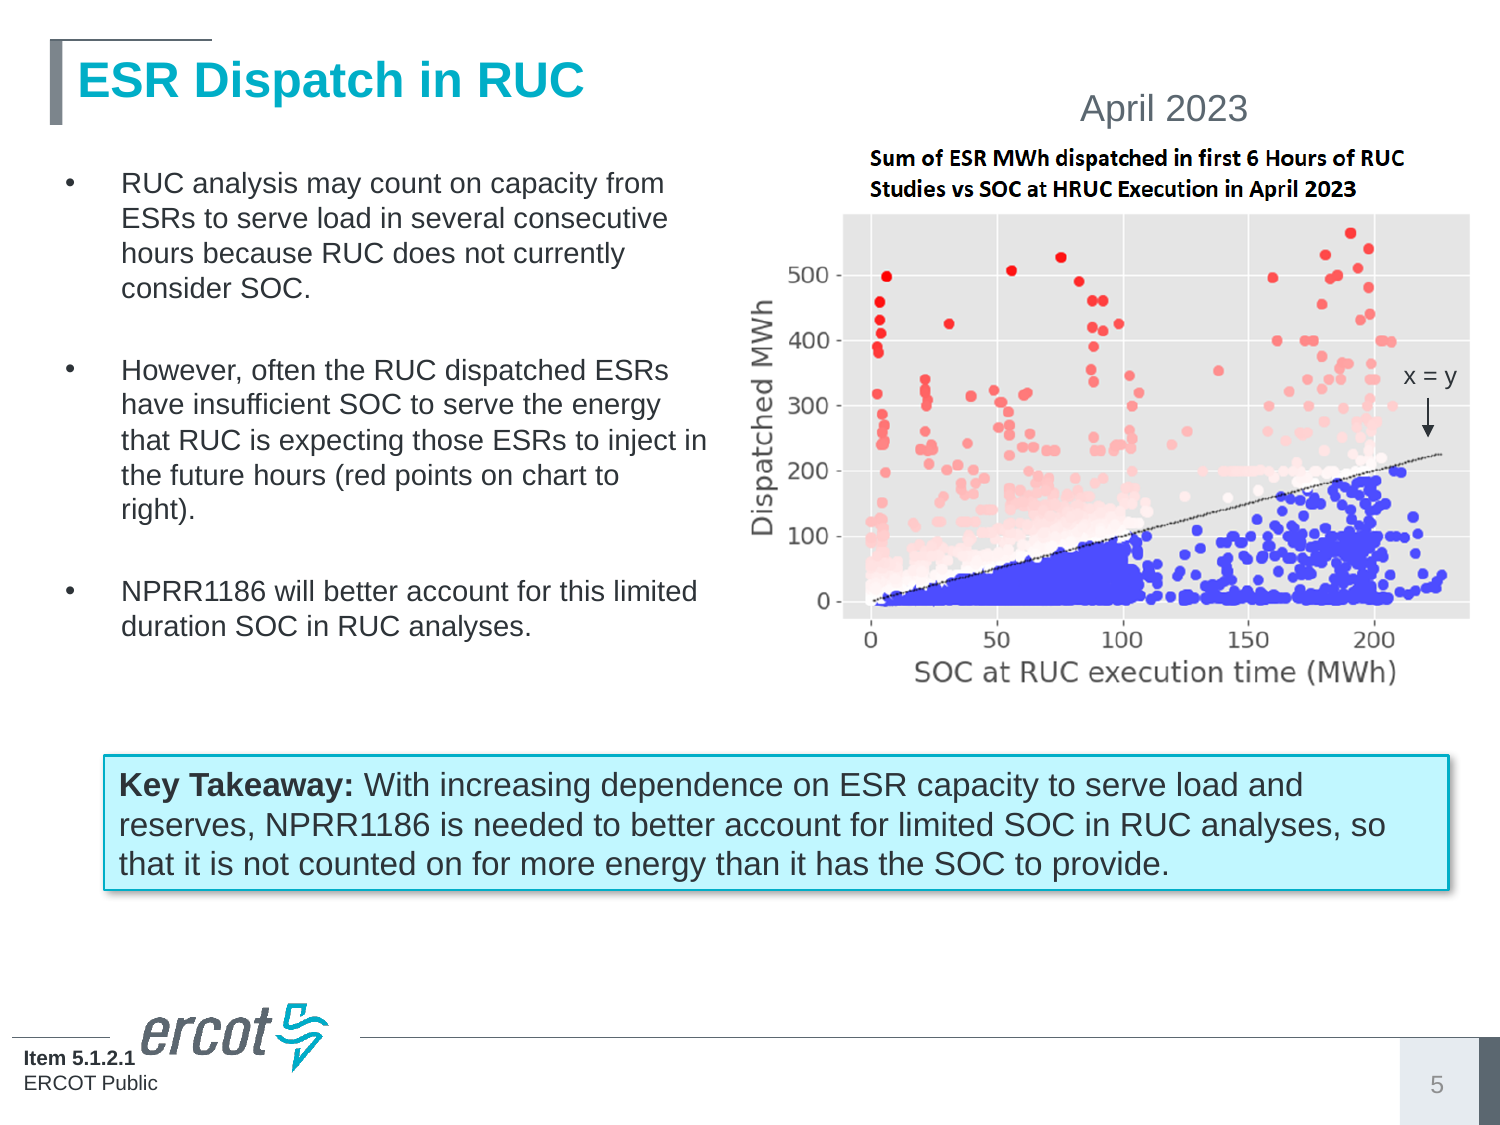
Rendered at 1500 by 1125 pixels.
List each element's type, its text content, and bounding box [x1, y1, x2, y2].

text_box Key Takeaway: With increasing dependence on ESR capacity to serve load and reserves, NPRR1186 is needed to better account for limited SOC in RUC analyses, so that it is not counted on for more energy than it has the SOC to provide. [103, 755, 1449, 890]
title ESR Dispatch in RUC [62, 39, 1450, 134]
picture [137, 999, 332, 1075]
text_box April 2023 [1065, 76, 1276, 131]
slide_number 5 [1387, 1059, 1488, 1109]
list RUC analysis may count on capacity from ESRs to serve load in several consecutive hours because RUC does not currently consider SOC. However, often the RUC dispatched ESRs have insufficient SOC to serve the energy that RUC is expecting those ESRs to inject in the future hours (red points on chart to right). NPRR1186 will better account for this limited duration SOC in RUC analyses. [50, 156, 725, 972]
picture [726, 133, 1495, 714]
